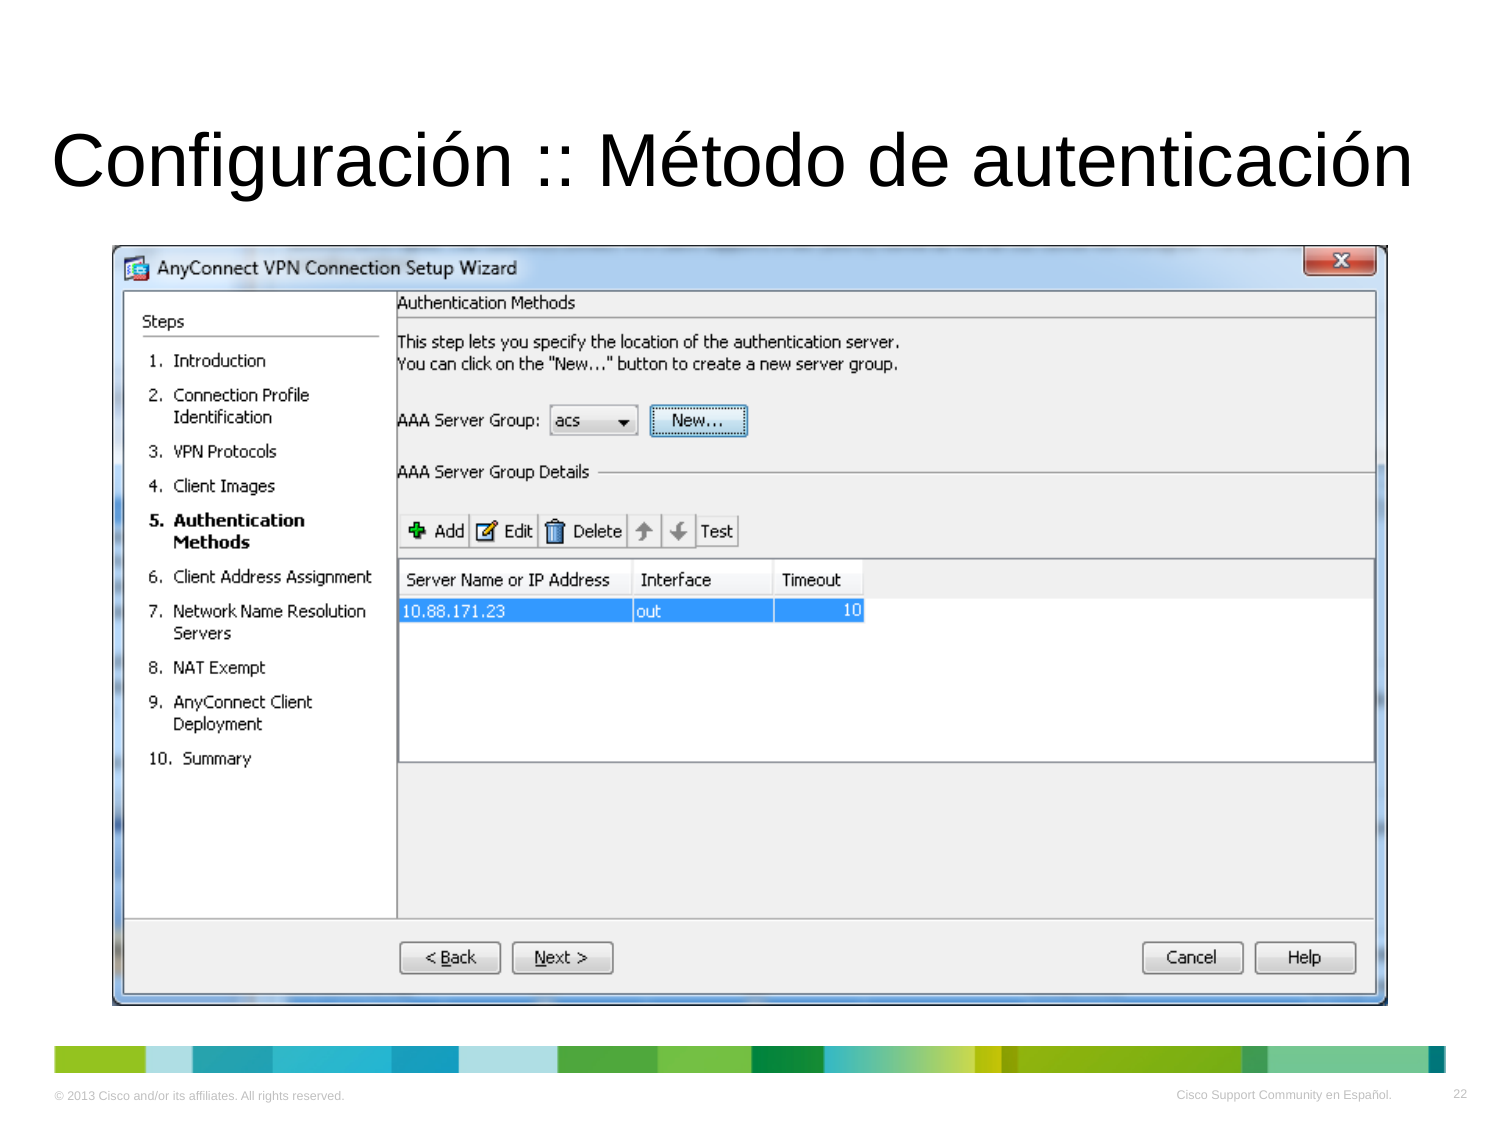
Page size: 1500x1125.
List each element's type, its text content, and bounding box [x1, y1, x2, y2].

picture [112, 245, 1388, 1006]
title Configuración :: Método de autenticación [37, 70, 1447, 209]
picture [54, 1046, 1446, 1073]
